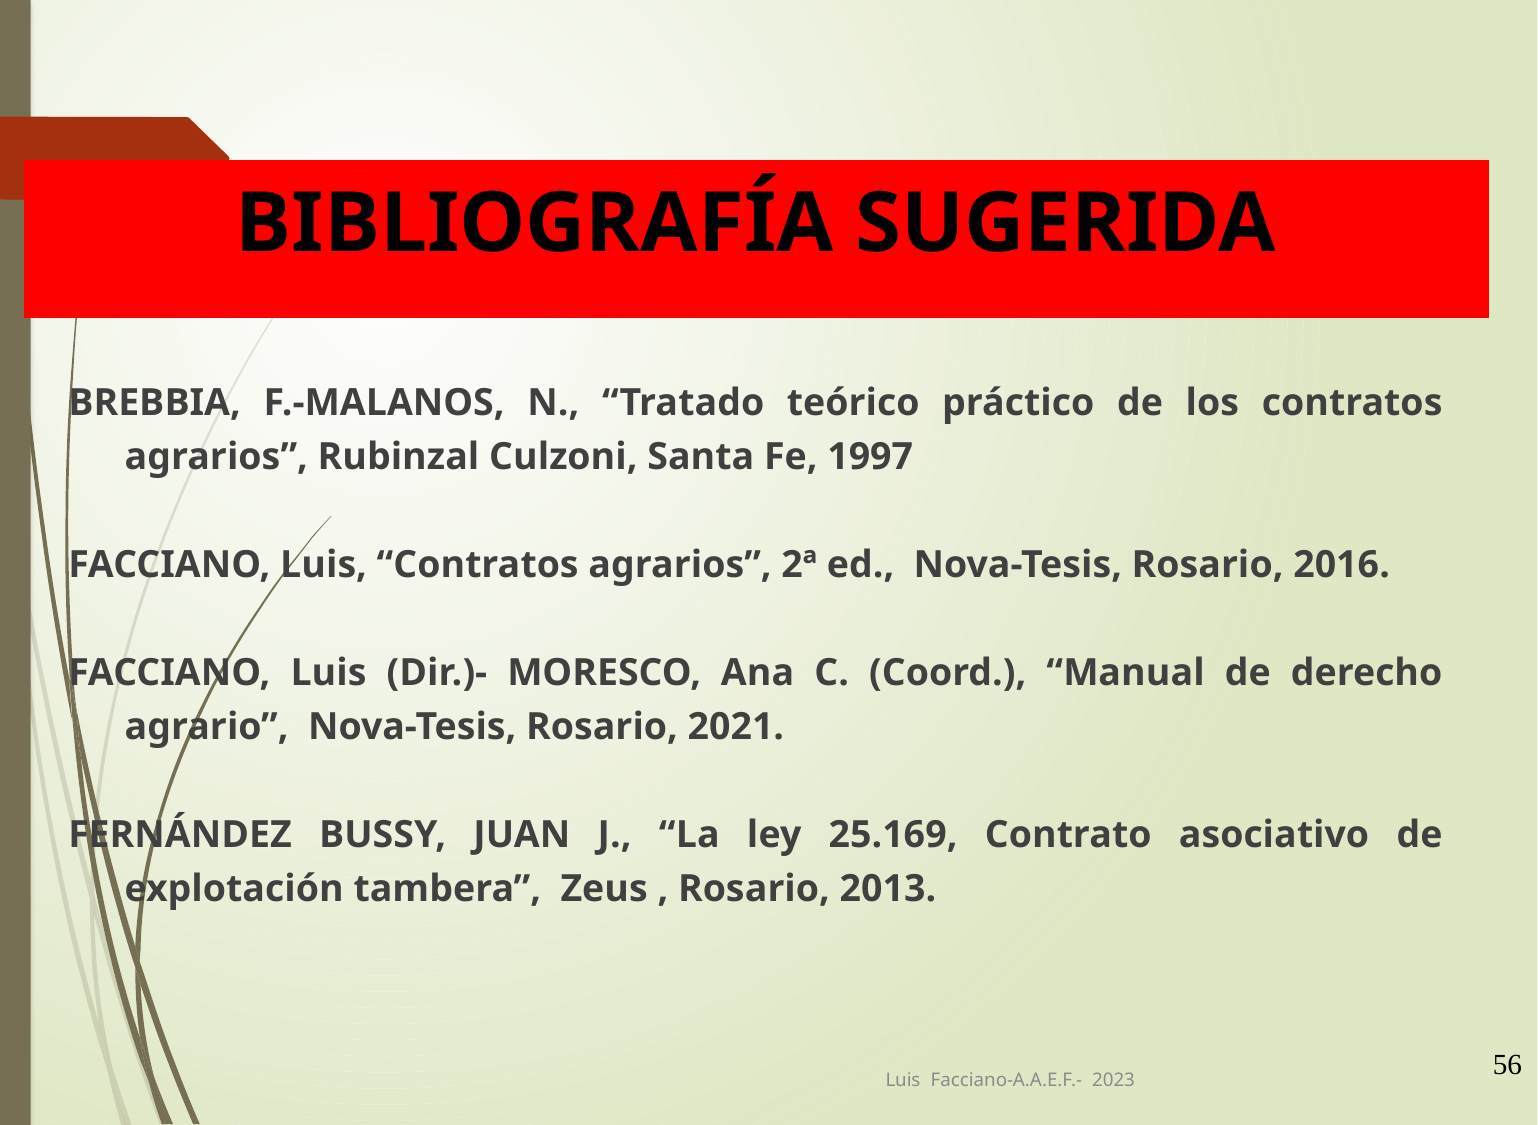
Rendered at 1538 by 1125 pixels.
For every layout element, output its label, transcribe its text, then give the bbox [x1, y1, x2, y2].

list BREBBIA, F.-MALANOS, N., “Tratado teórico práctico de los contratos agrarios”, Rubinzal Culzoni, Santa Fe, 1997 FACCIANO, Luis, “Contratos agrarios”, 2ª ed., Nova-Tesis, Rosario, 2016. FACCIANO, Luis (Dir.)- MORESCO, Ana C. (Coord.), “Manual de derecho agrario”, Nova-Tesis, Rosario, 2021. FERNÁNDEZ BUSSY, JUAN J., “La ley 25.169, Contrato asociativo de explotación tambera”, Zeus , Rosario, 2013. [53, 361, 1460, 923]
footer Luis Facciano-A.A.E.F.- 2023 [870, 1032, 1538, 1125]
title BIBLIOGRAFÍA SUGERIDA [24, 160, 1489, 318]
slide_number 56 [1447, 1050, 1538, 1075]
